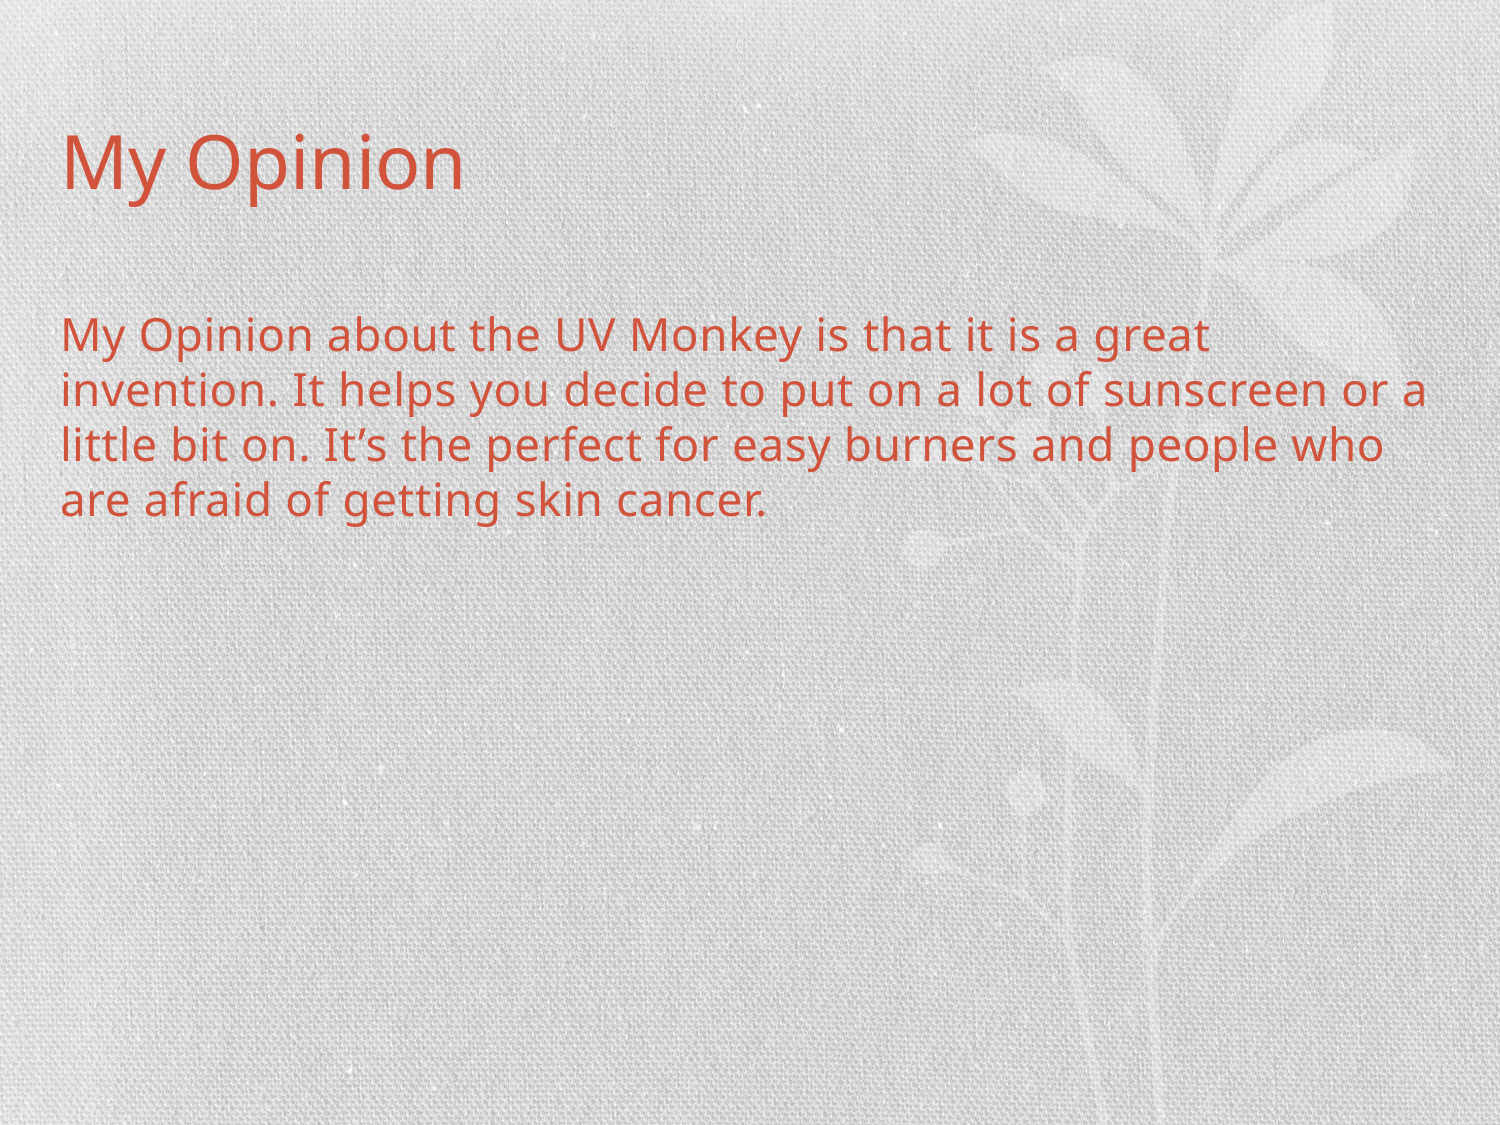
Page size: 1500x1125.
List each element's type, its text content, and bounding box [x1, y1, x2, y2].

title My Opinion [45, 37, 1455, 213]
list My Opinion about the UV Monkey is that it is a great invention. It helps you decide to put on a lot of sunscreen or a little bit on. It’s the perfect for easy burners and people who are afraid of getting skin cancer. [45, 298, 1455, 1023]
